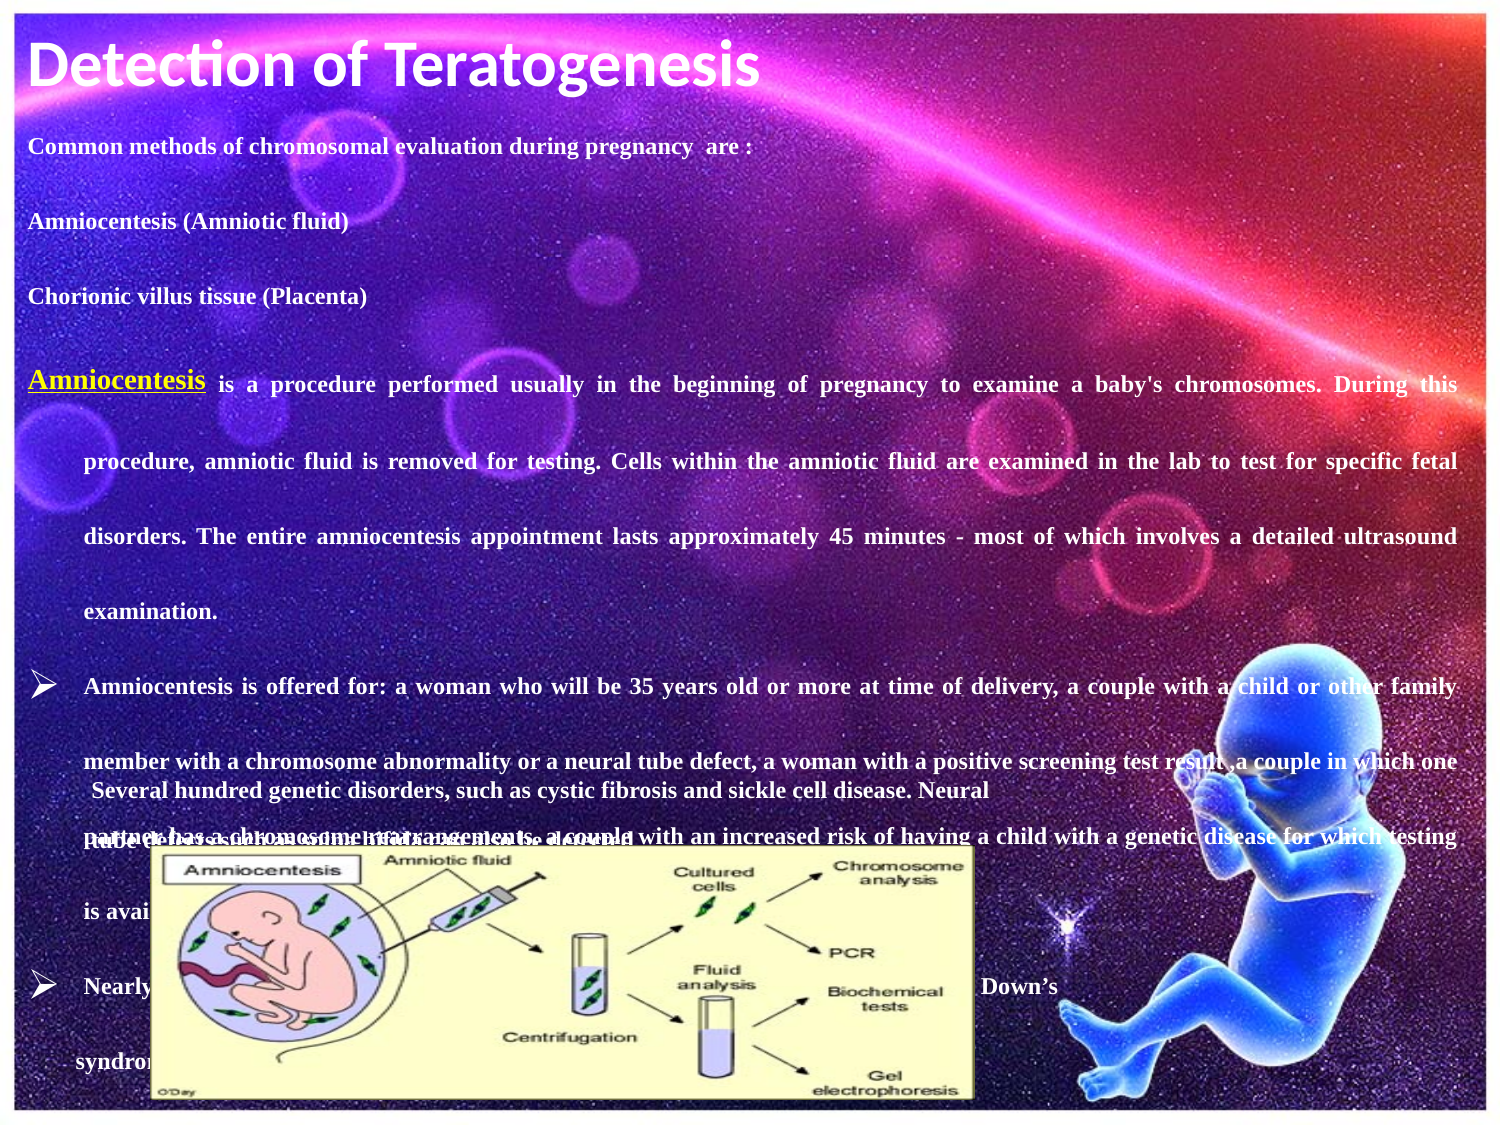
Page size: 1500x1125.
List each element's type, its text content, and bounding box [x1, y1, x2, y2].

text_box Several hundred genetic disorders, such as cystic fibrosis and sickle cell disease. Neural tube defects such as spina bifida can also be detected [76, 762, 1052, 878]
list Detection of Teratogenesis Common methods of chromosomal evaluation during pregnancy are : Amniocentesis (Amniotic fluid) Chorionic villus tissue (Placenta) Amniocentesis is a procedure performed usually in the beginning of pregnancy to examine a baby's chromosomes. During this procedure, amniotic fluid is removed for testing. Cells within the amniotic fluid are examined in the lab to test for specific fetal disorders. The entire amniocentesis appointment lasts approximately 45 minutes - most of which involves a detailed ultrasound examination. Amniocentesis is offered for: a woman who will be 35 years old or more at time of delivery, a couple with a child or other family member with a chromosome abnormality or a neural tube defect, a woman with a positive screening test result ,a couple in which one partner has a chromosome rearrangements, a couple with an increased risk of having a child with a genetic disease for which testing is available. Nearly all chromosome disorders can be detected through an Amniocentesis, including Down’s syndrome as well as sex chromosome abnormalities (such as Turner’s syndrome).. [12, 12, 1475, 650]
picture [0, 0, 1500, 1125]
